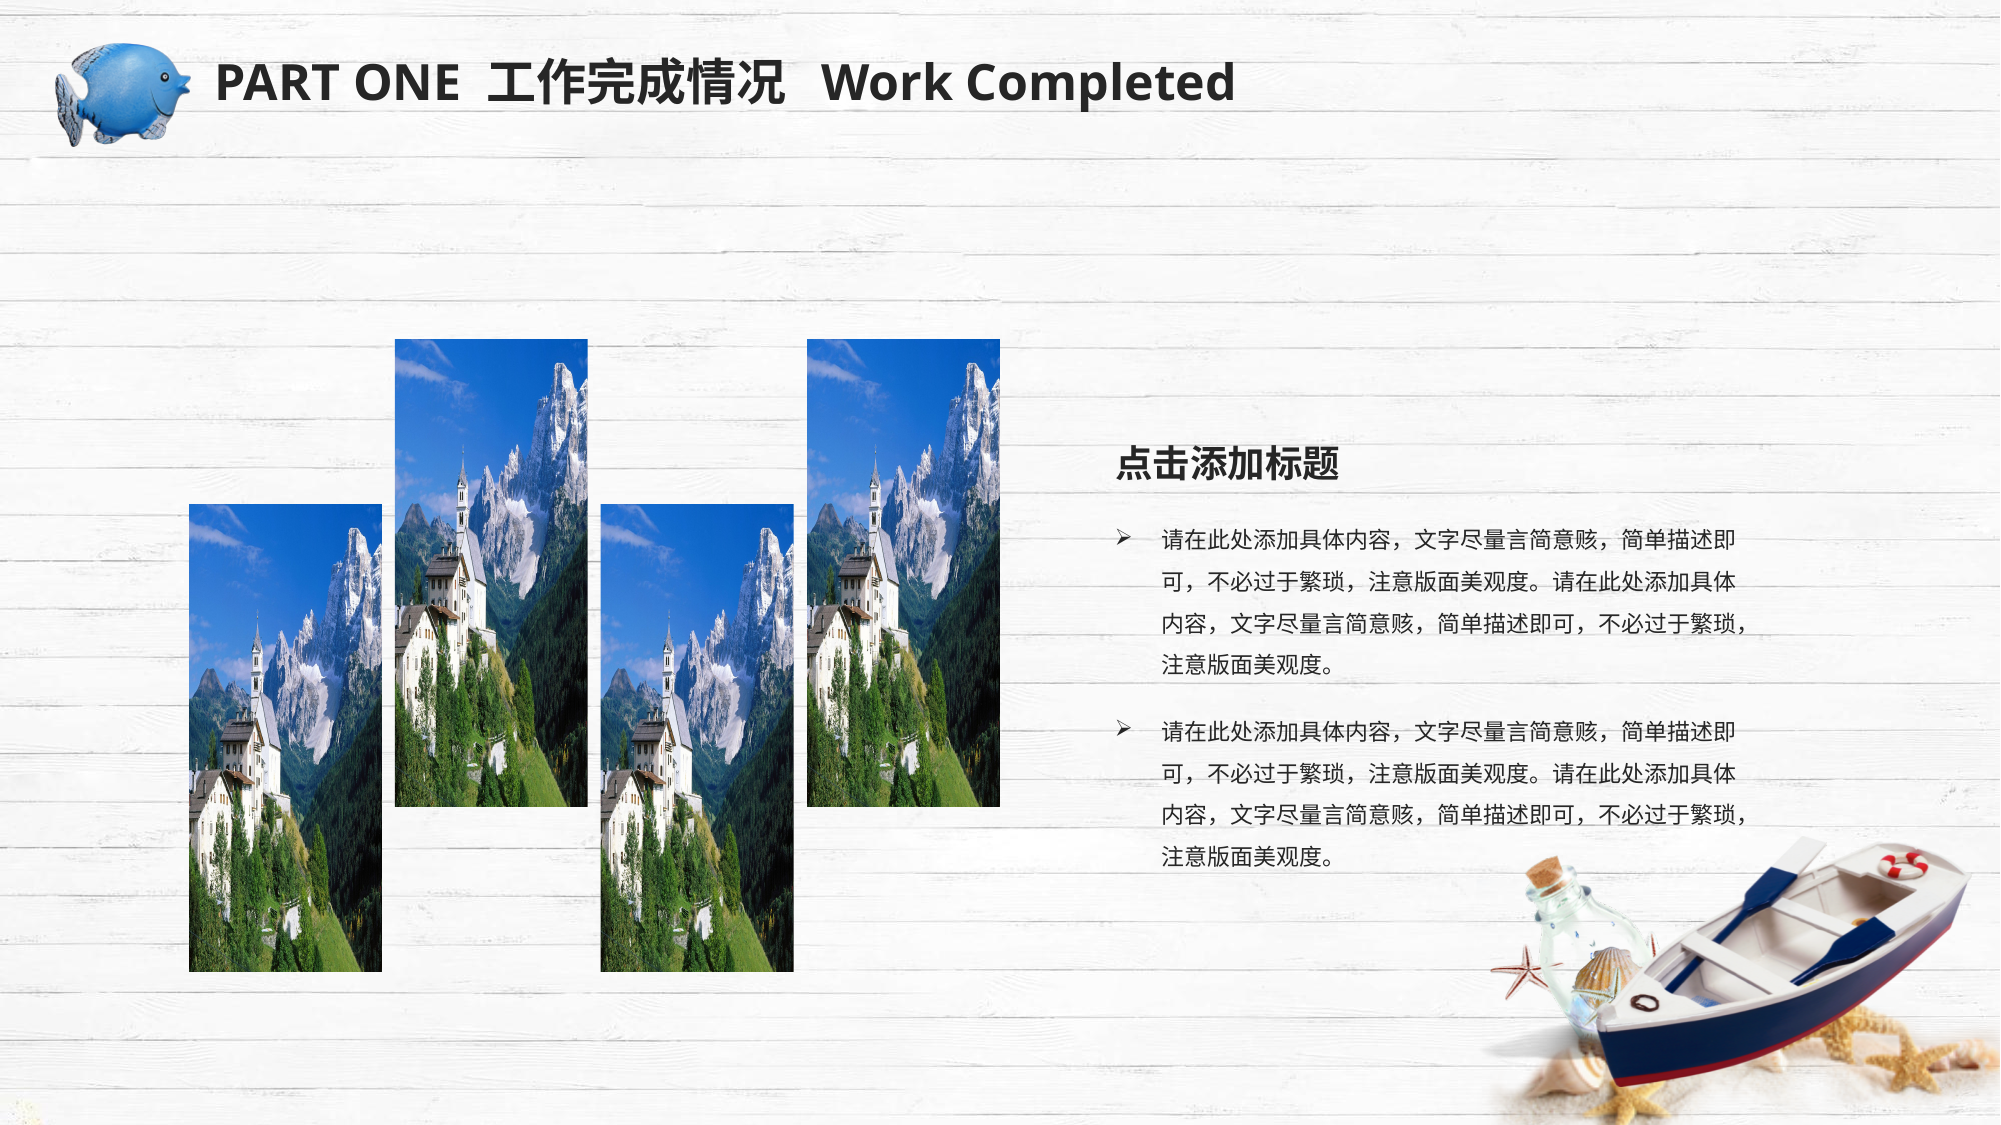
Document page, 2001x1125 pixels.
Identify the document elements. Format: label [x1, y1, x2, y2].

text_box [1435, 823, 2000, 1125]
text_box [188, 339, 1000, 972]
picture [0, 0, 2000, 1125]
